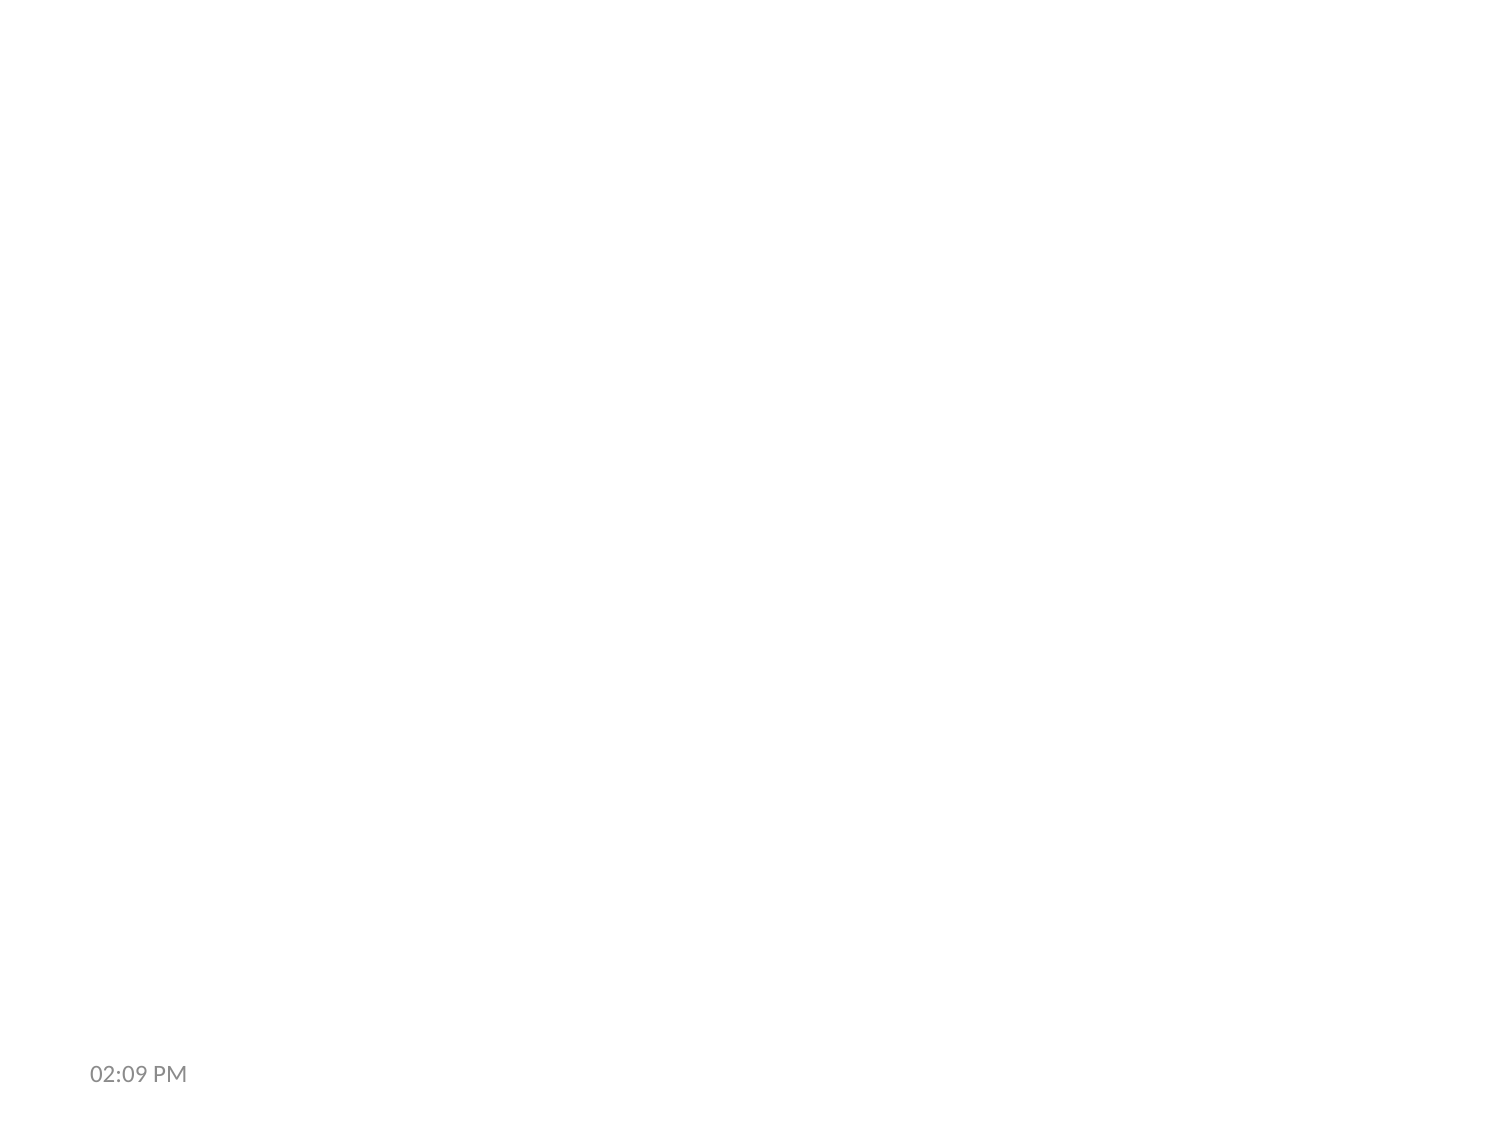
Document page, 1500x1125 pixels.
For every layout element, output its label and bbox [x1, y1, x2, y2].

slide_number [75, 1042, 425, 1103]
